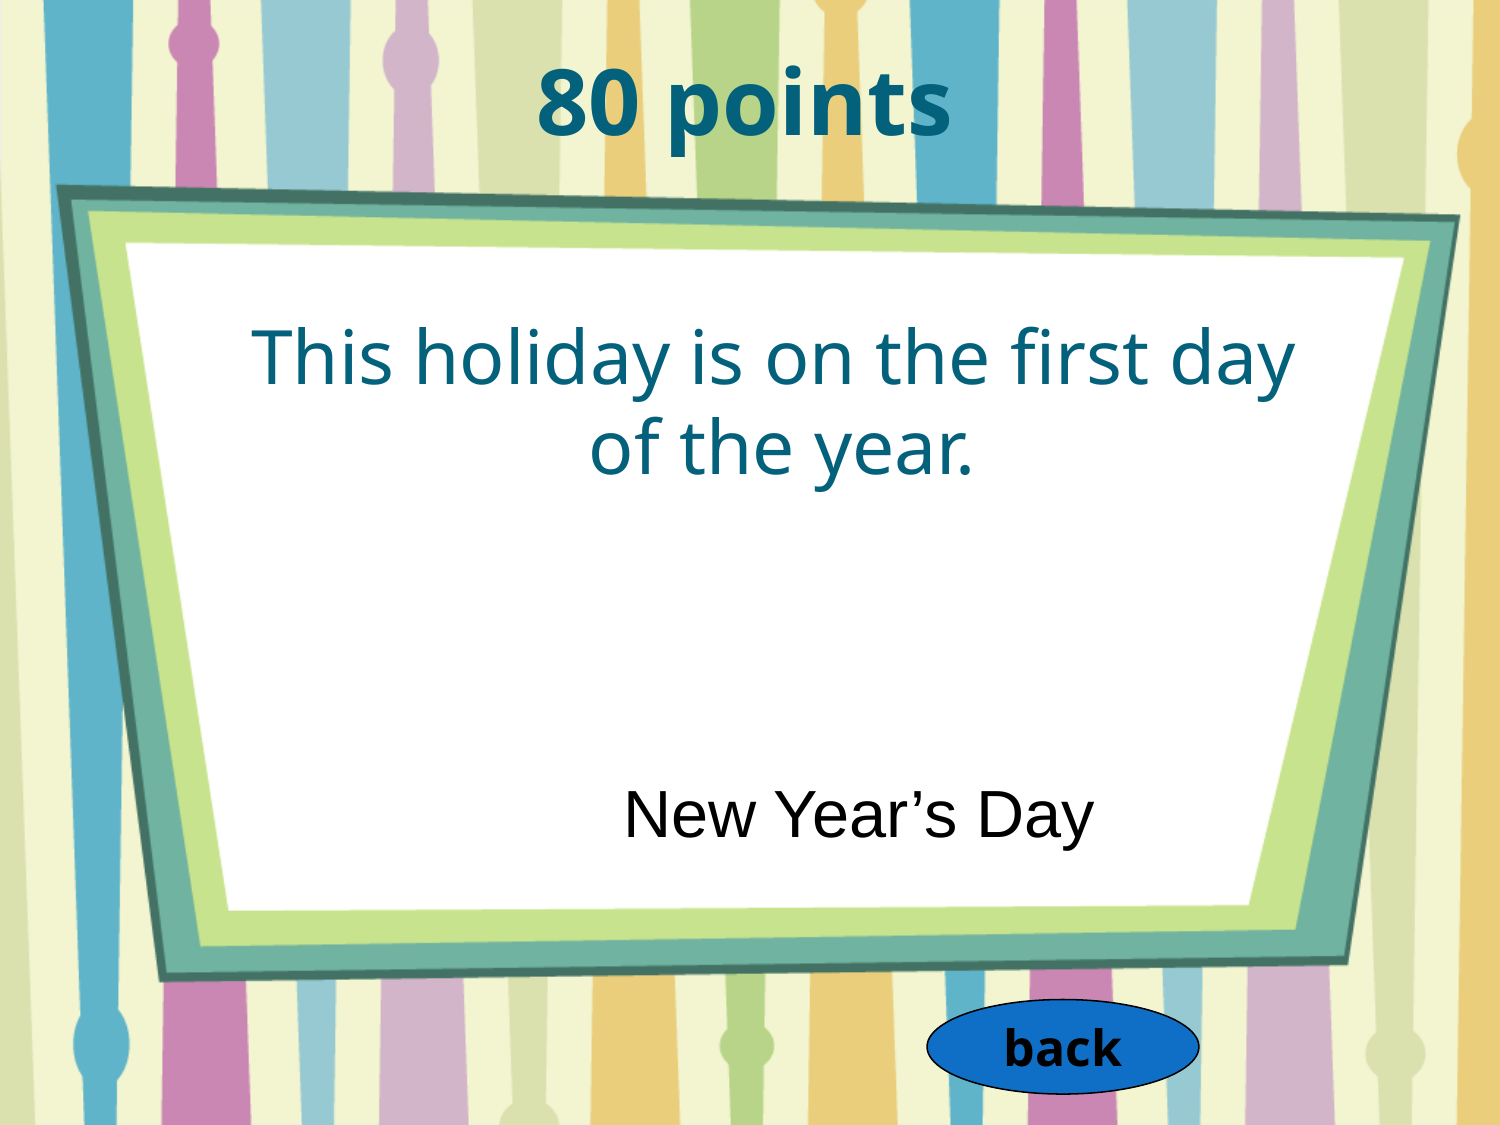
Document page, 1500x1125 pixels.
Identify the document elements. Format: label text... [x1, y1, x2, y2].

list This holiday is on the first day of the year. [218, 302, 1330, 611]
picture [0, 0, 1500, 1125]
text_box back [927, 999, 1199, 1095]
title 80 points [466, 0, 1024, 198]
text_box New Year’s Day [608, 763, 1282, 858]
